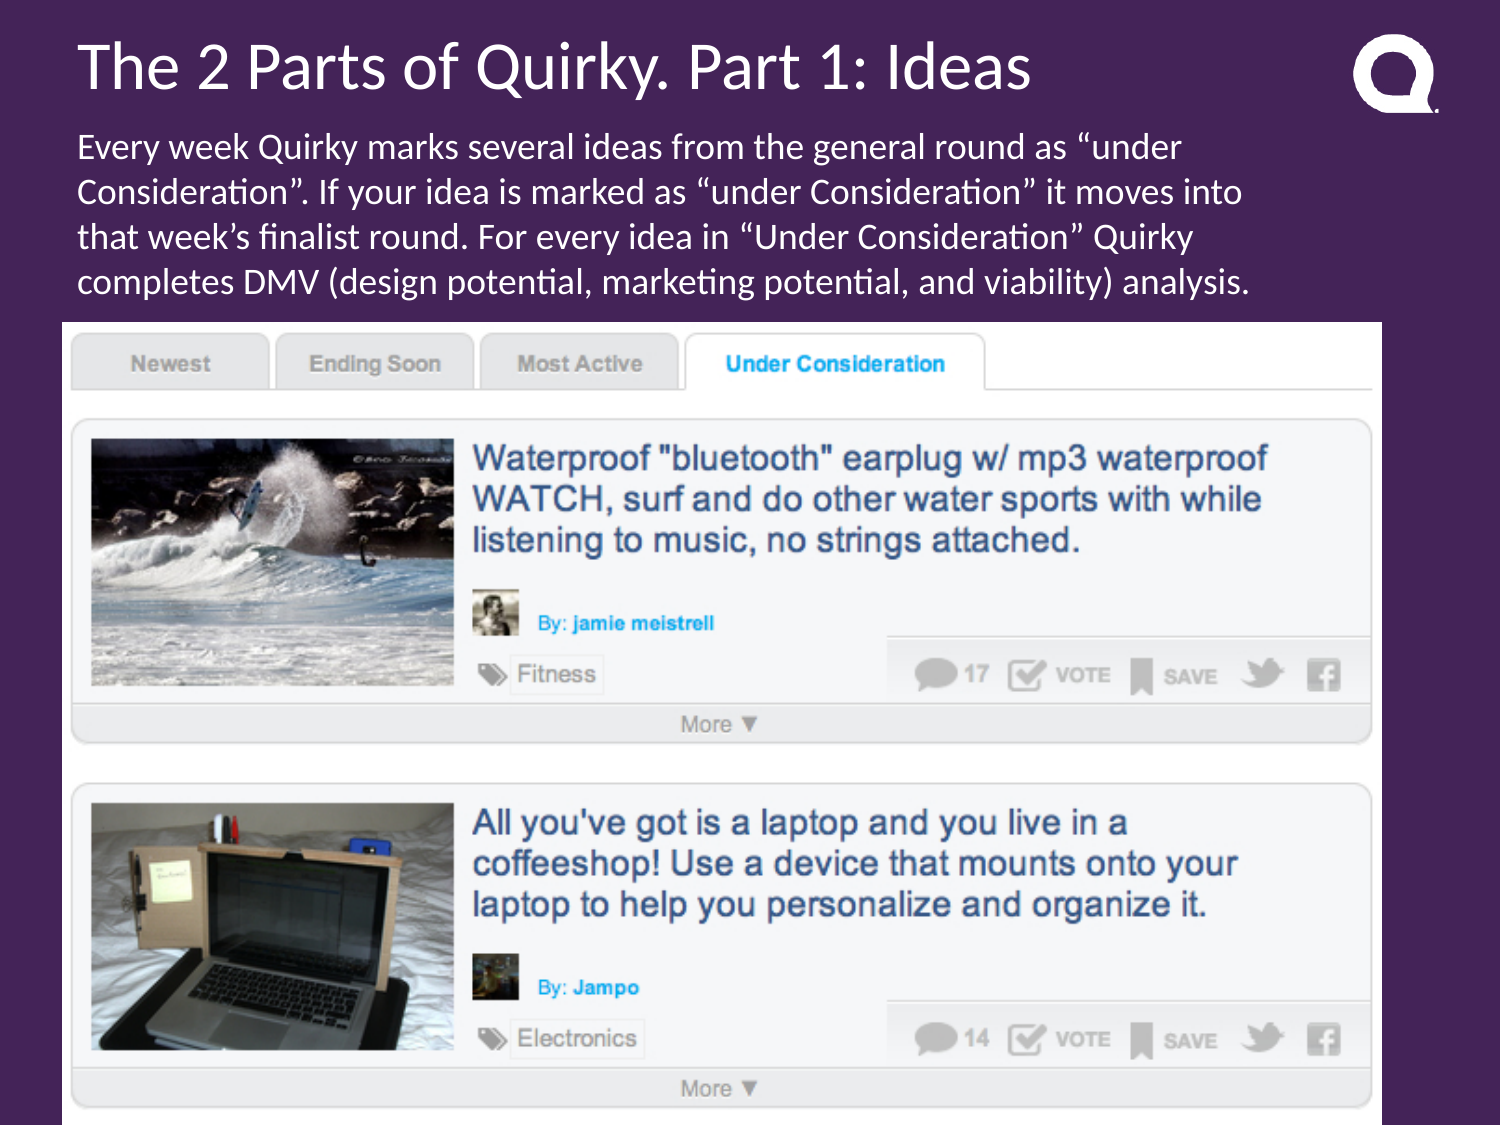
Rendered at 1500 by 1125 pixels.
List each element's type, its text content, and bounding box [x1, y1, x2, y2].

text_box Every week Quirky marks several ideas from the general round as “under Consideration”. If your idea is marked as “under Consideration” it moves into that week’s finalist round. For every idea in “Under Consideration” Quirky completes DMV (design potential, marketing potential, and viability) analysis. [62, 114, 1319, 309]
text_box The 2 Parts of Quirky. Part 1: Ideas [62, 13, 1192, 111]
picture [0, 0, 1500, 1125]
